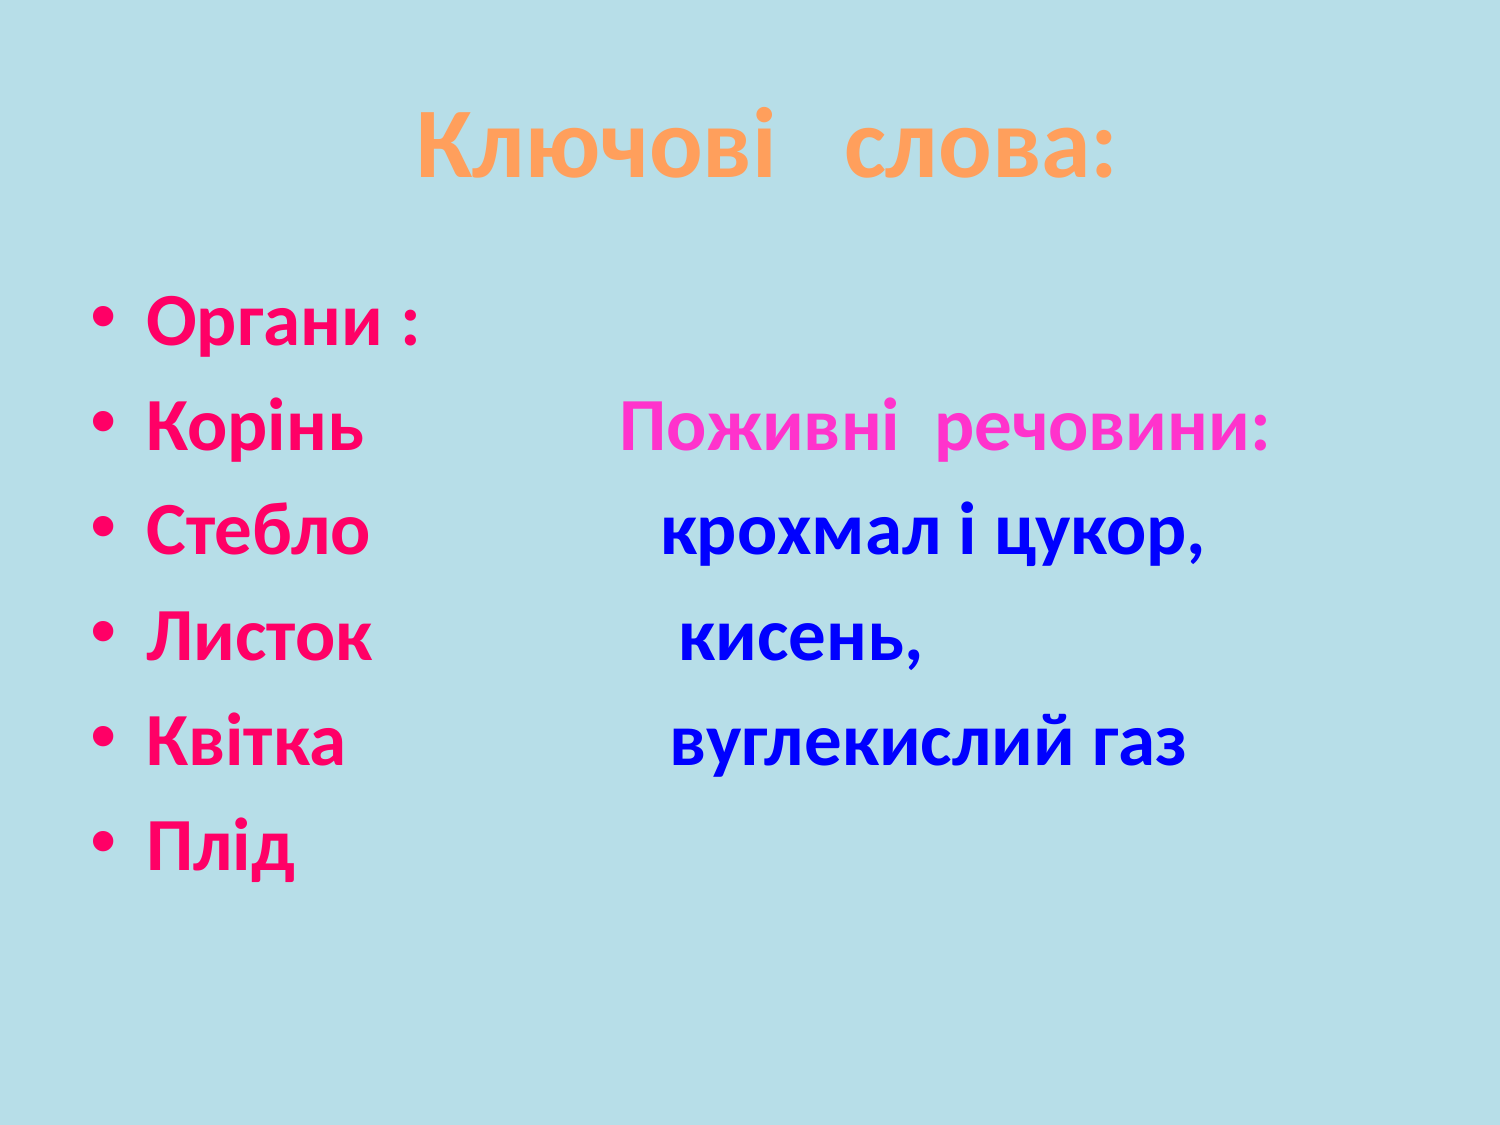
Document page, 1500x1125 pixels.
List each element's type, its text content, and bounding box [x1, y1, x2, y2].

list Органи : Корінь Поживні речовини: Стебло крохмал і цукор, Листок кисень, Квітка вуглекислий газ Плід [75, 262, 1425, 1005]
text_box Ключові слова: [257, 70, 1278, 206]
